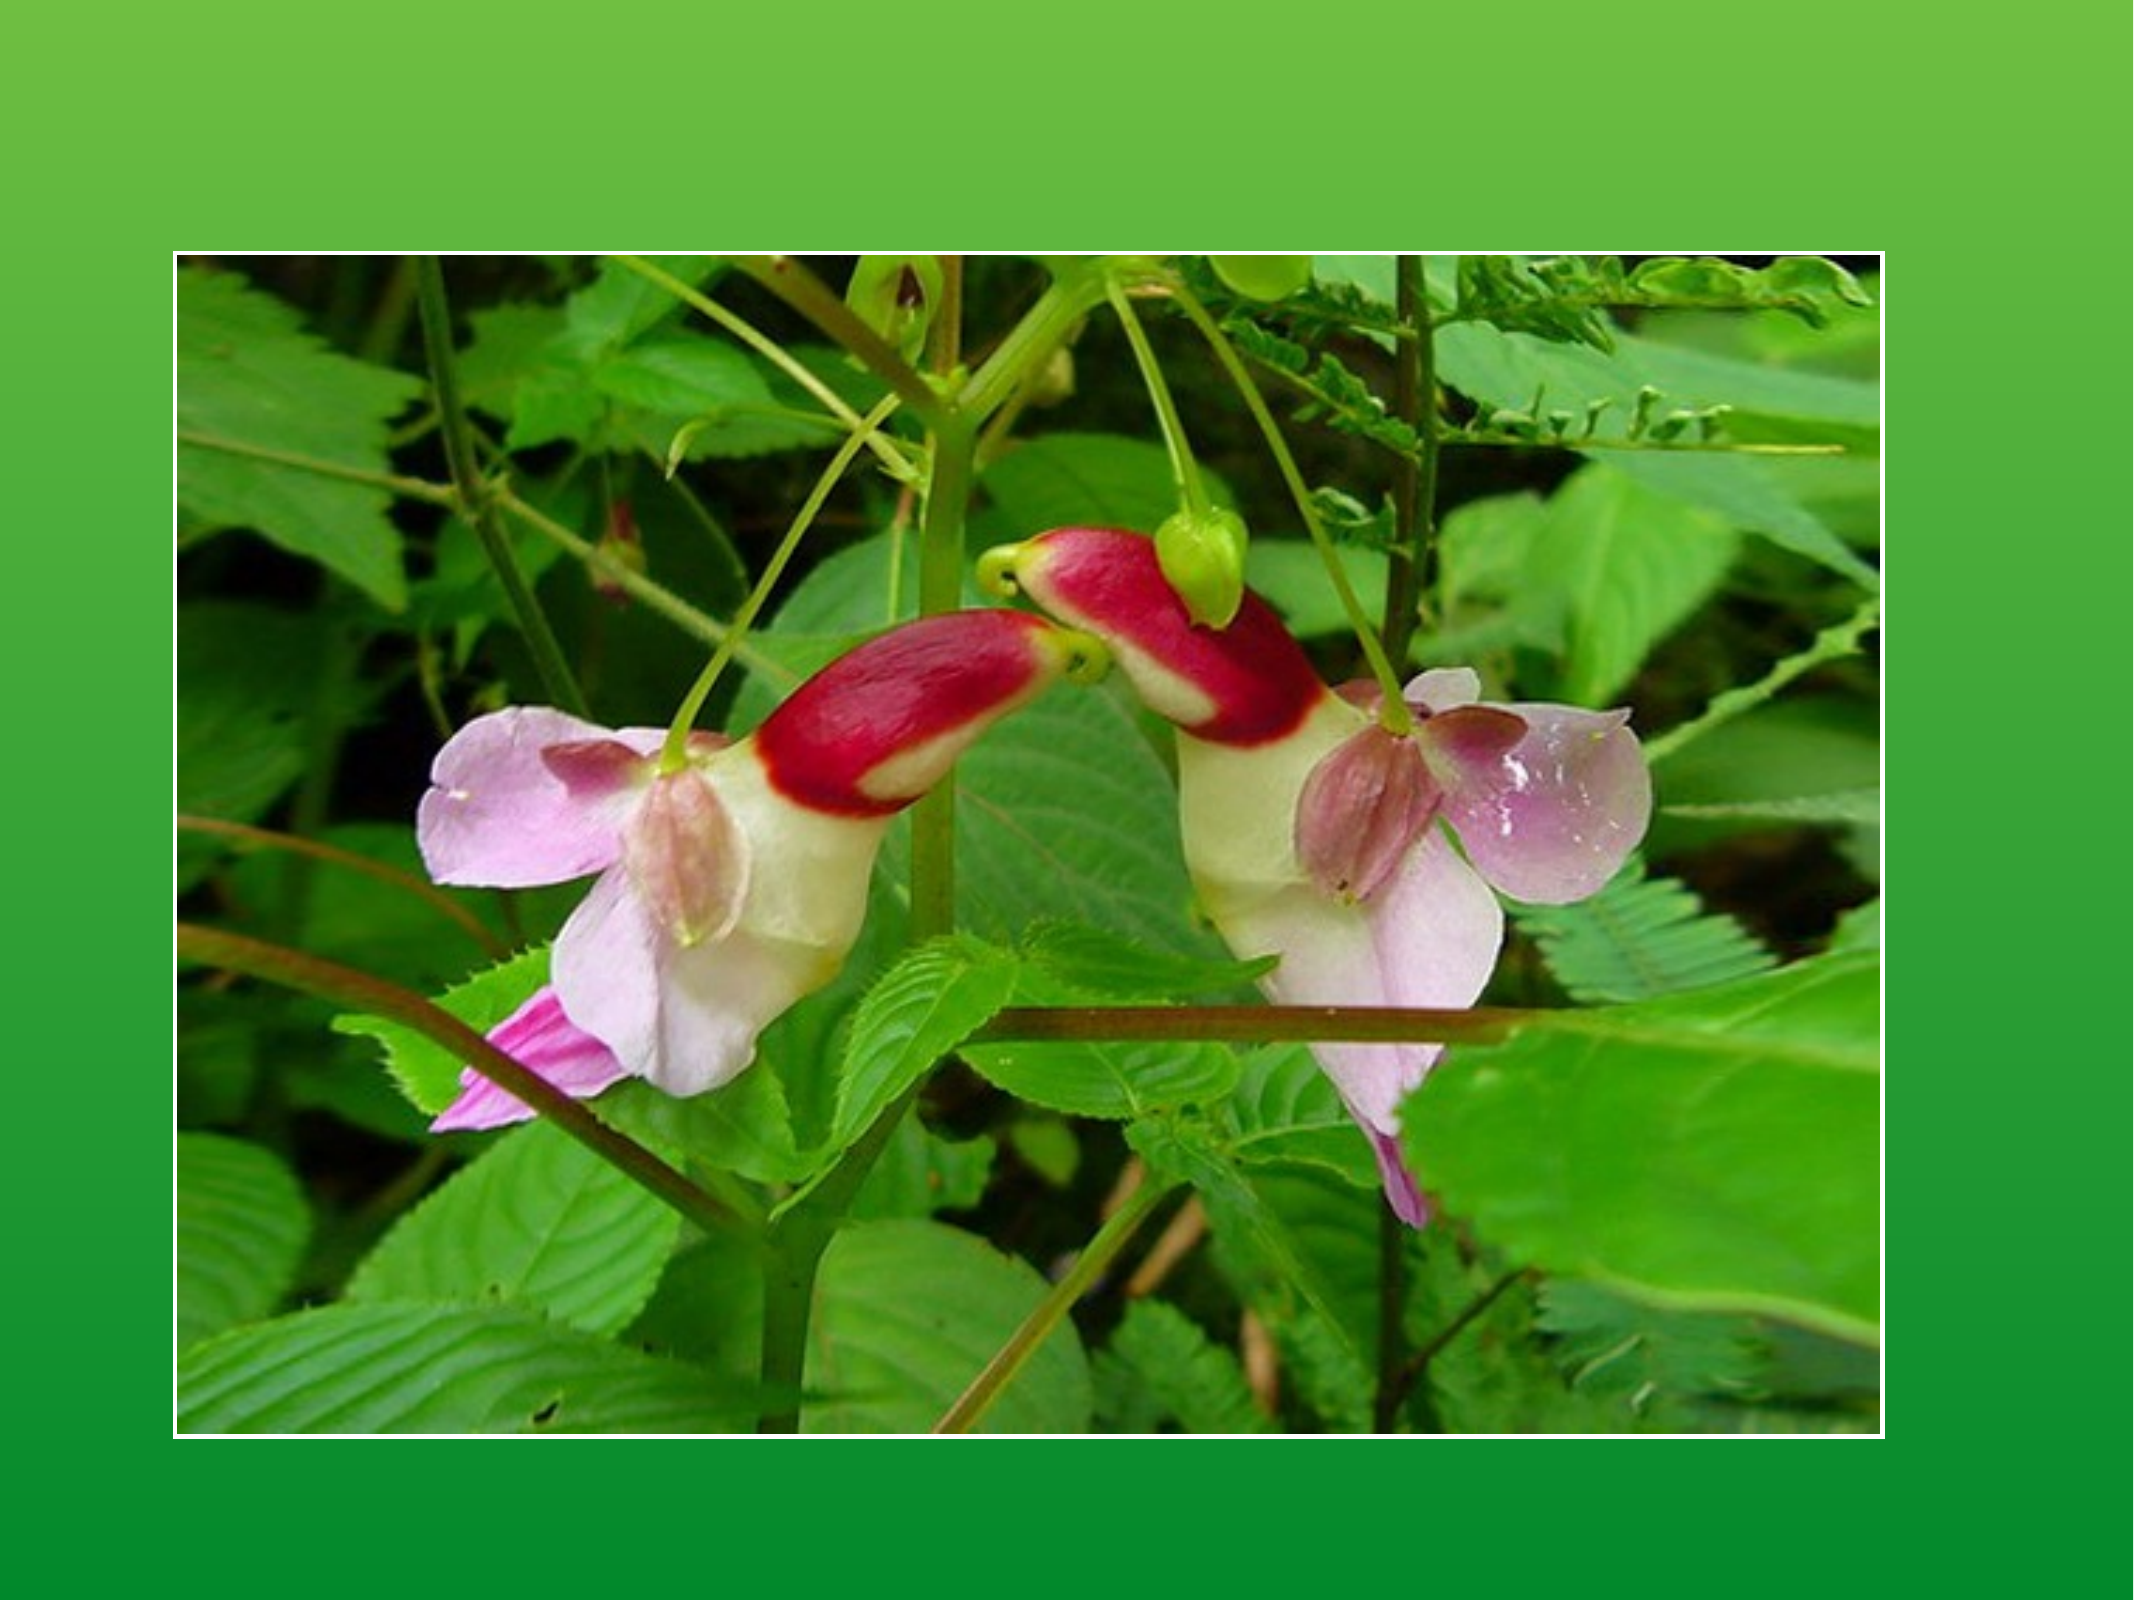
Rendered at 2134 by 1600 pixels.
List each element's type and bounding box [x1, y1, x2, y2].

picture [177, 254, 1881, 1435]
